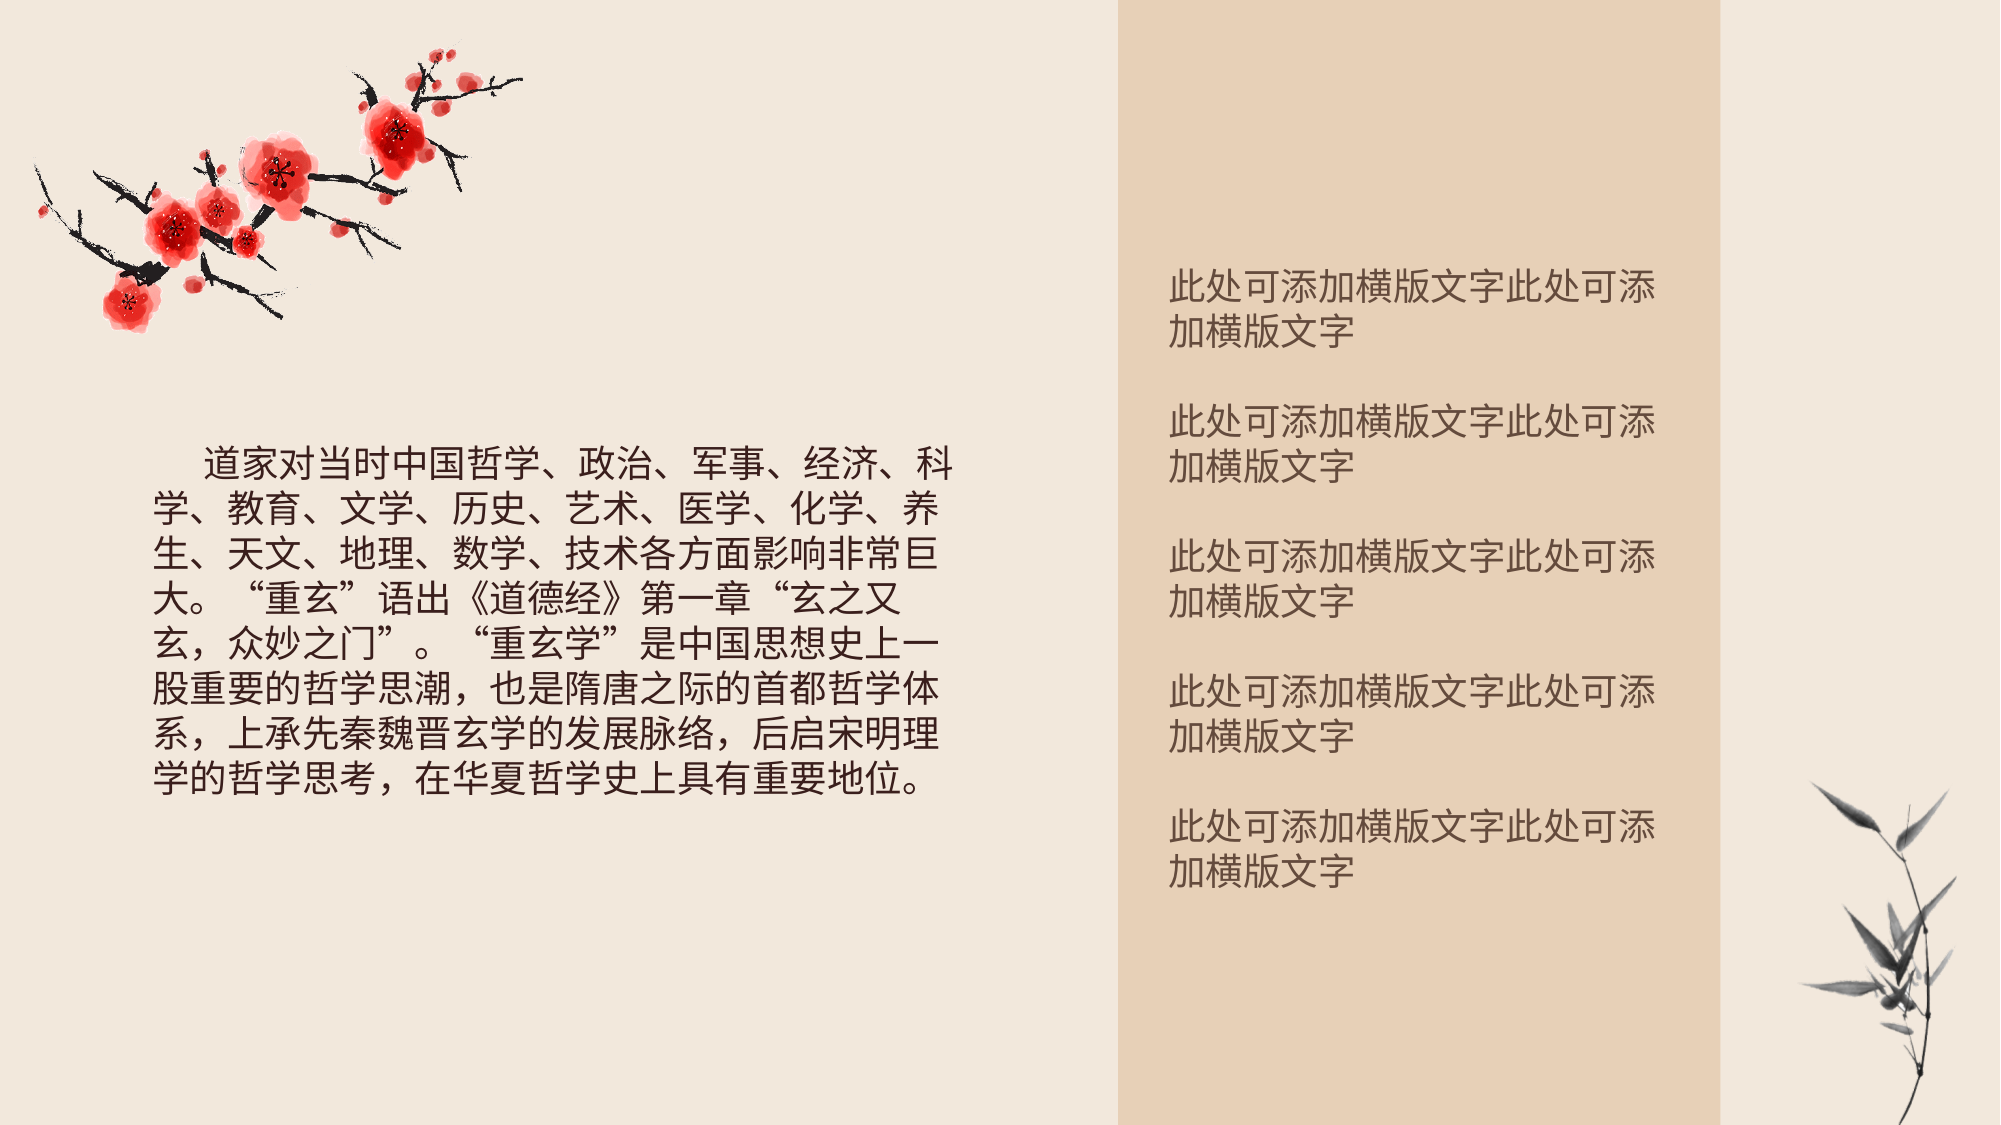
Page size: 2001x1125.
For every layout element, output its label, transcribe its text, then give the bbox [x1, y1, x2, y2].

text_box 此处可添加横版文字此处可添加横版文字 此处可添加横版文字此处可添加横版文字 此处可添加横版文字此处可添加横版文字 此处可添加横版文字此处可添加横版文字 此处可添加横版文字此处可添加横版文字 [1153, 255, 1686, 946]
picture [1696, 698, 1957, 1125]
text_box 道家对当时中国哲学、政治、军事、经济、科学、教育、文学、历史、艺术、医学、化学、养生、天文、地理、数学、技术各方面影响非常巨大。“重玄”语出《道德经》第一章“玄之又玄，众妙之门”。“重玄学”是中国思想史上一股重要的哲学思潮，也是隋唐之际的首都哲学体系，上承先秦魏晋玄学的发展脉络，后启宋明理学的哲学思考，在华夏哲学史上具有重要地位。 [137, 432, 977, 853]
text_box [1117, 0, 1721, 1125]
picture [0, 30, 523, 334]
